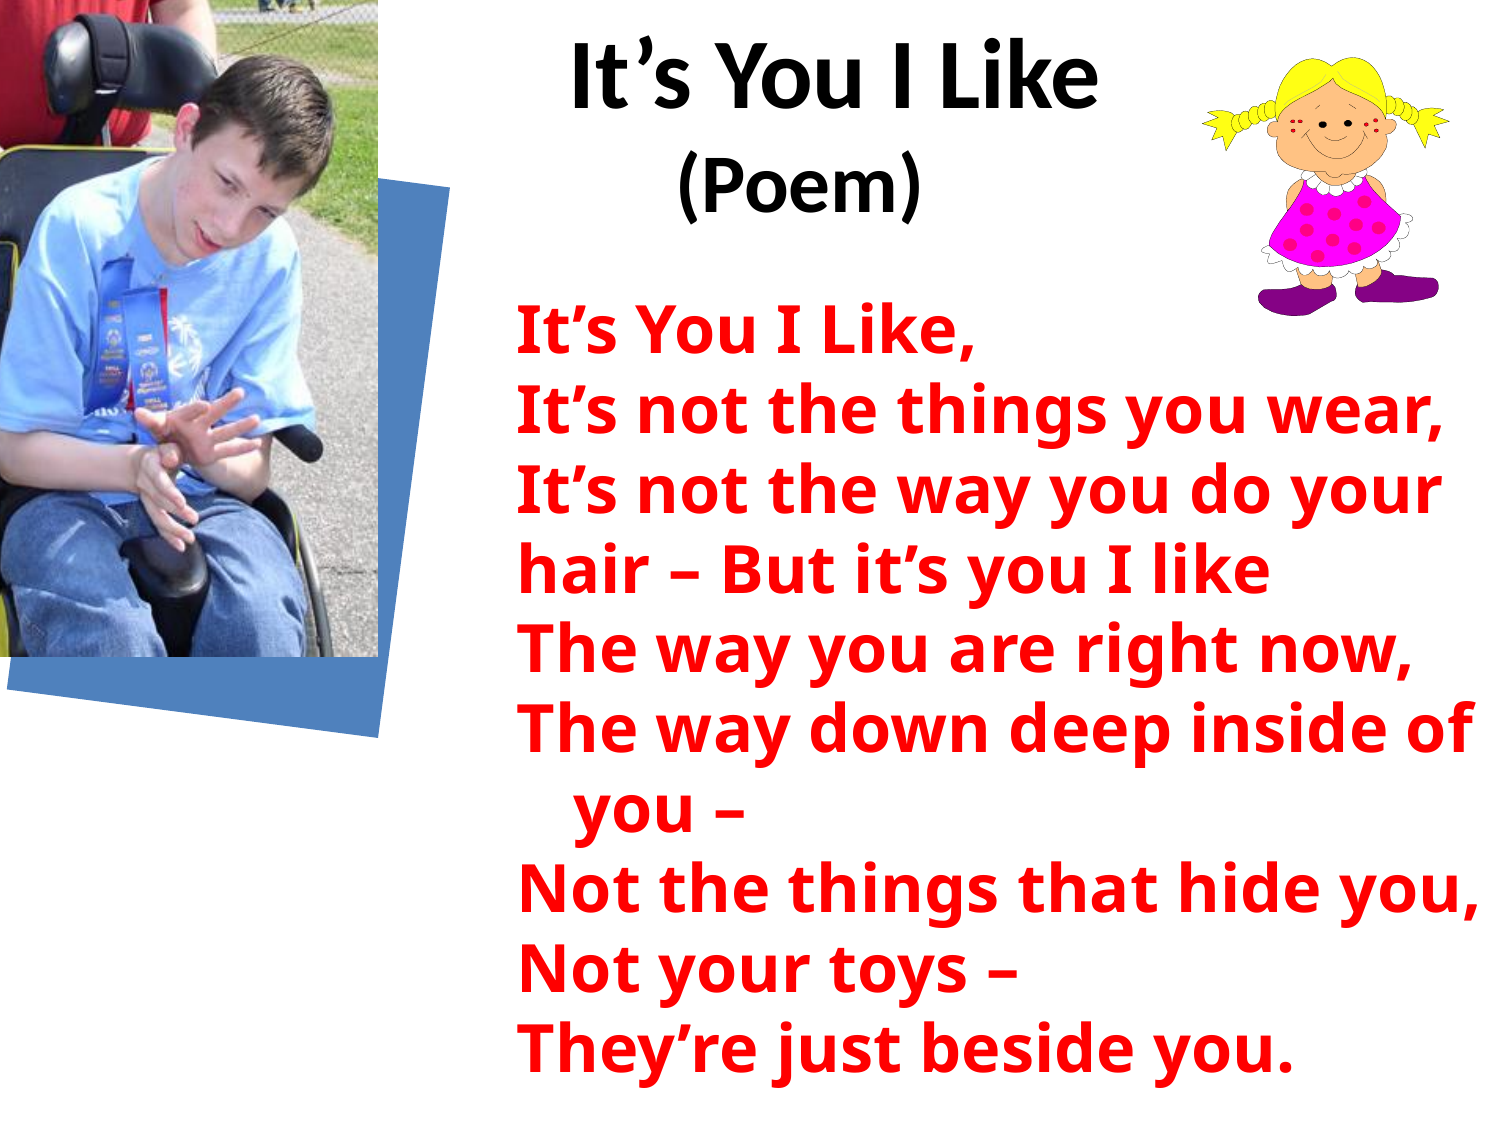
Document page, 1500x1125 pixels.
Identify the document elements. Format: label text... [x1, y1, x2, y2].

text_box [4, 213, 449, 741]
title It’s You I Like (Poem) [383, 24, 1301, 213]
picture [1198, 54, 1453, 320]
picture [0, 0, 378, 658]
list It’s You I Like, It’s not the things you wear, It’s not the way you do your hair – But it’s you I like The way you are right now, The way down deep inside of you – Not the things that hide you, Not your toys – They’re just beside you. [501, 278, 1500, 1022]
